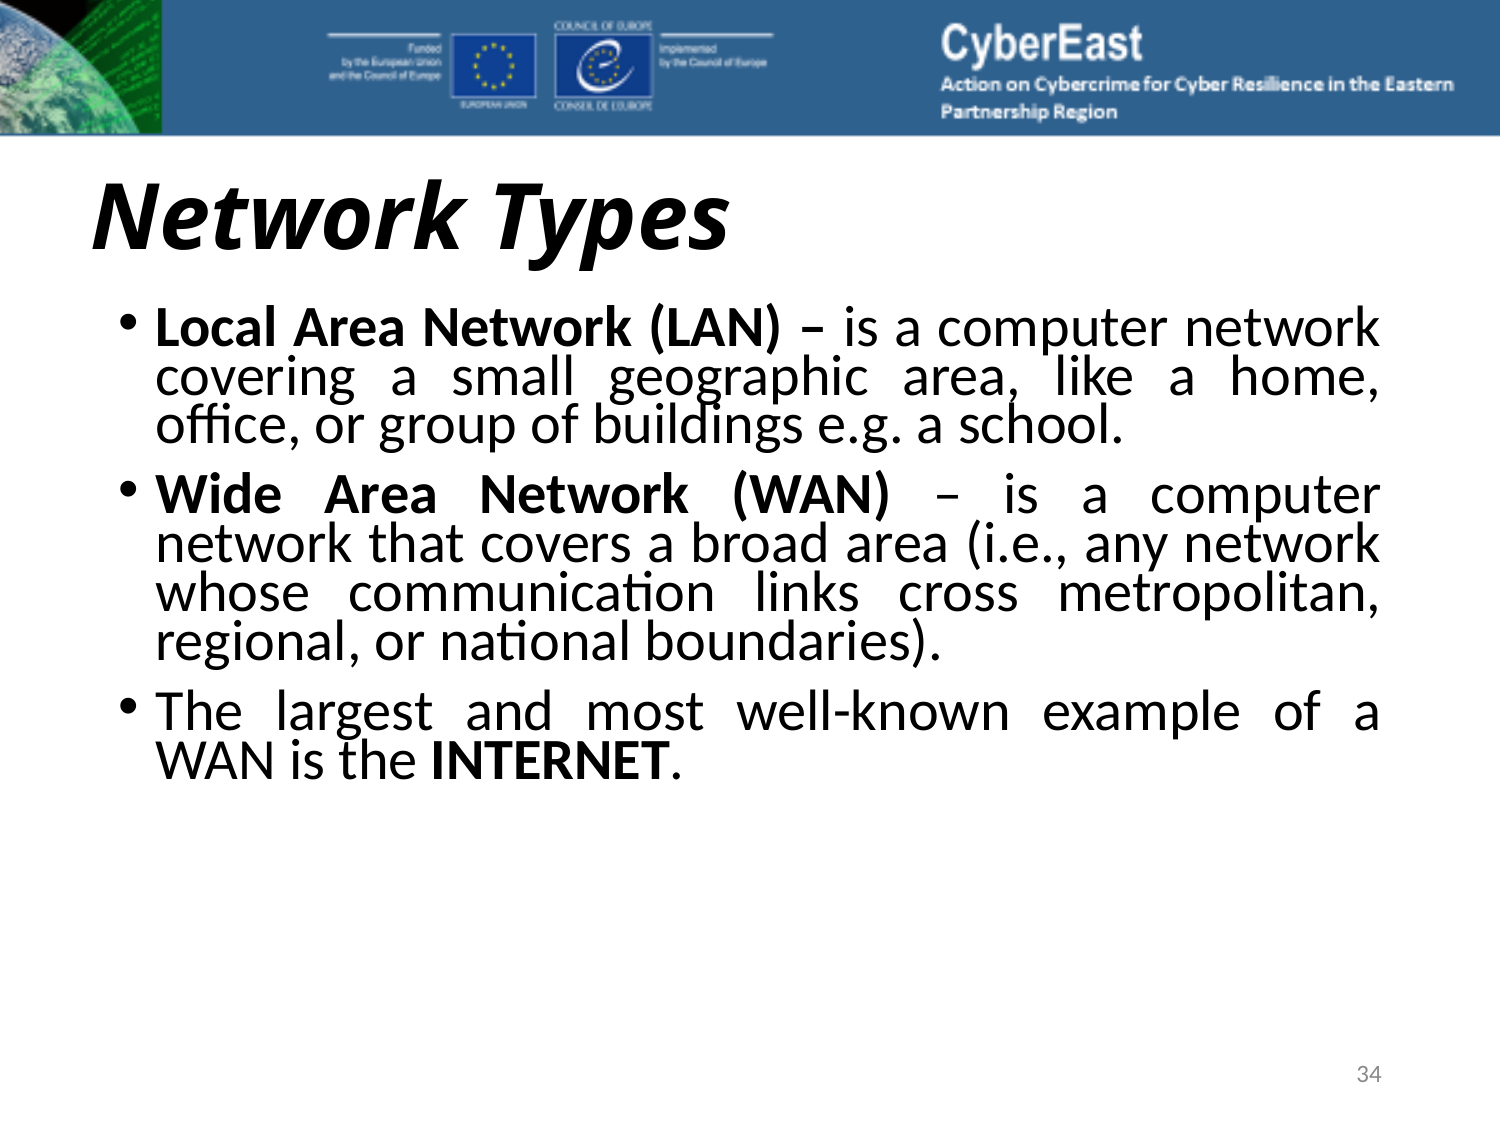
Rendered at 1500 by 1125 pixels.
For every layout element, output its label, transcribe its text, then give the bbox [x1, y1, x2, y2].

title Network Types [75, 111, 1370, 330]
list Local Area Network (LAN) – is a computer network covering a small geographic area, like a home, office, or group of buildings e.g. a school. Wide Area Network (WAN) – is a computer network that covers a broad area (i.e., any network whose communication links cross metropolitan, regional, or national boundaries). The largest and most well-known example of a WAN is the INTERNET. [103, 299, 1397, 1014]
picture [0, 0, 1500, 1125]
slide_number 34 [1059, 1042, 1397, 1103]
